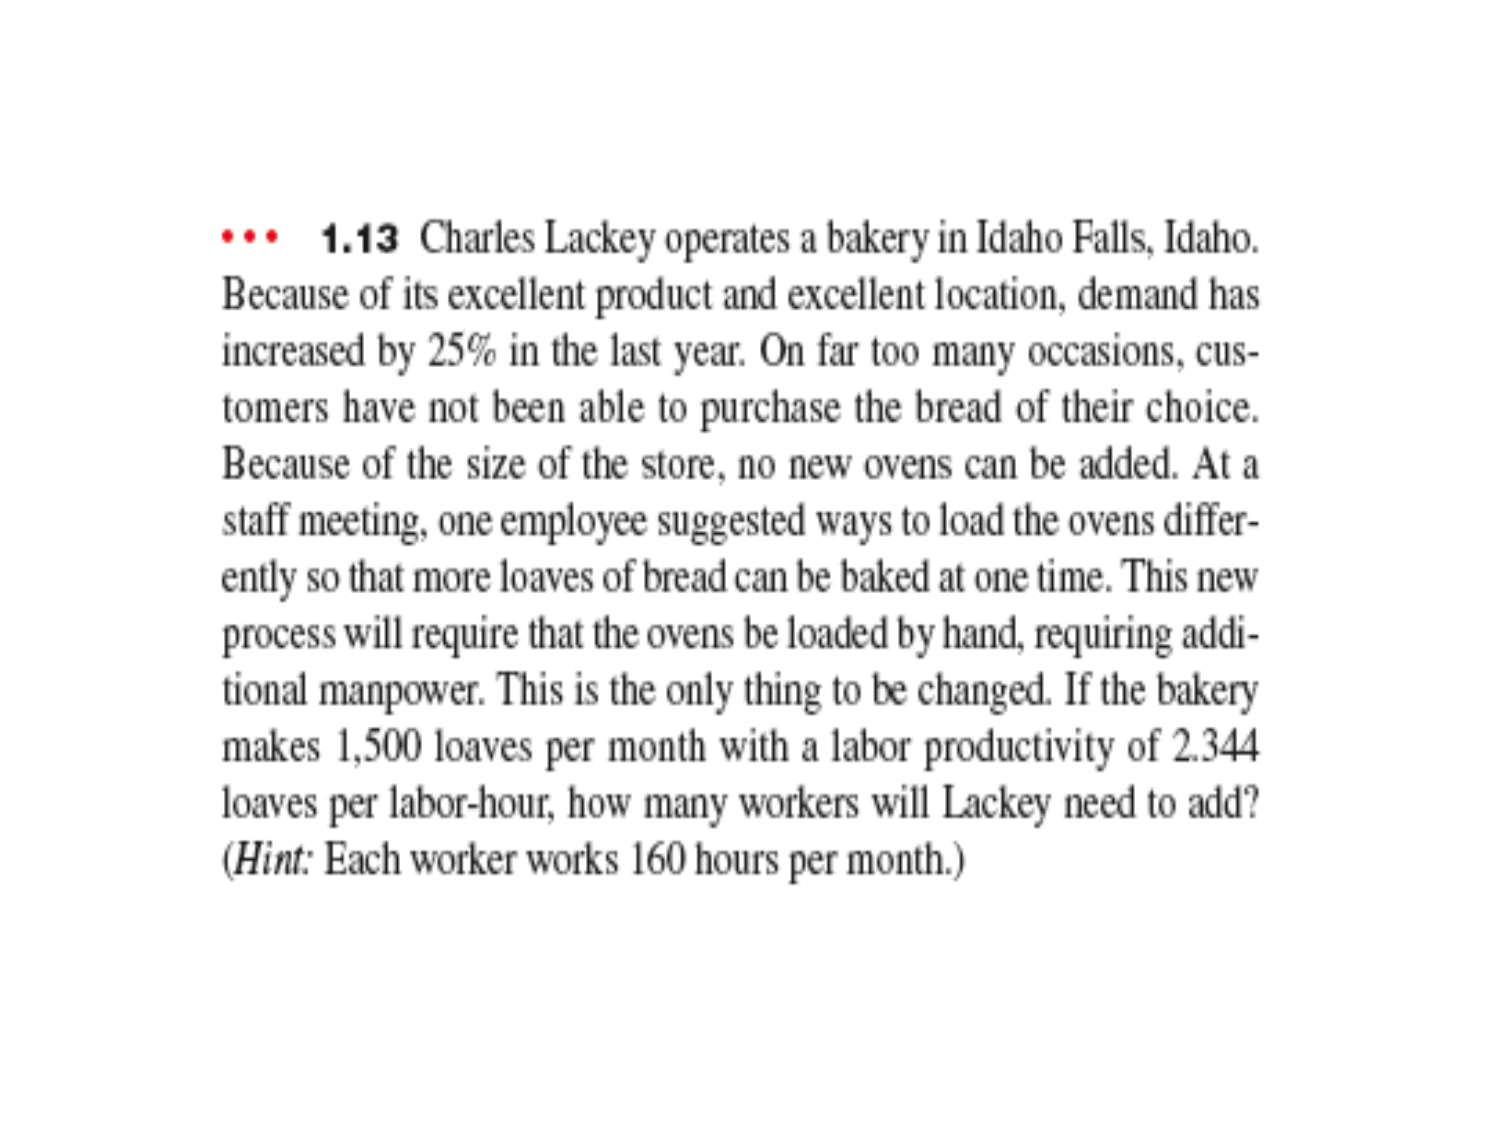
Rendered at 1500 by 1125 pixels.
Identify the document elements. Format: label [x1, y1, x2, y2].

picture [176, 203, 1320, 912]
